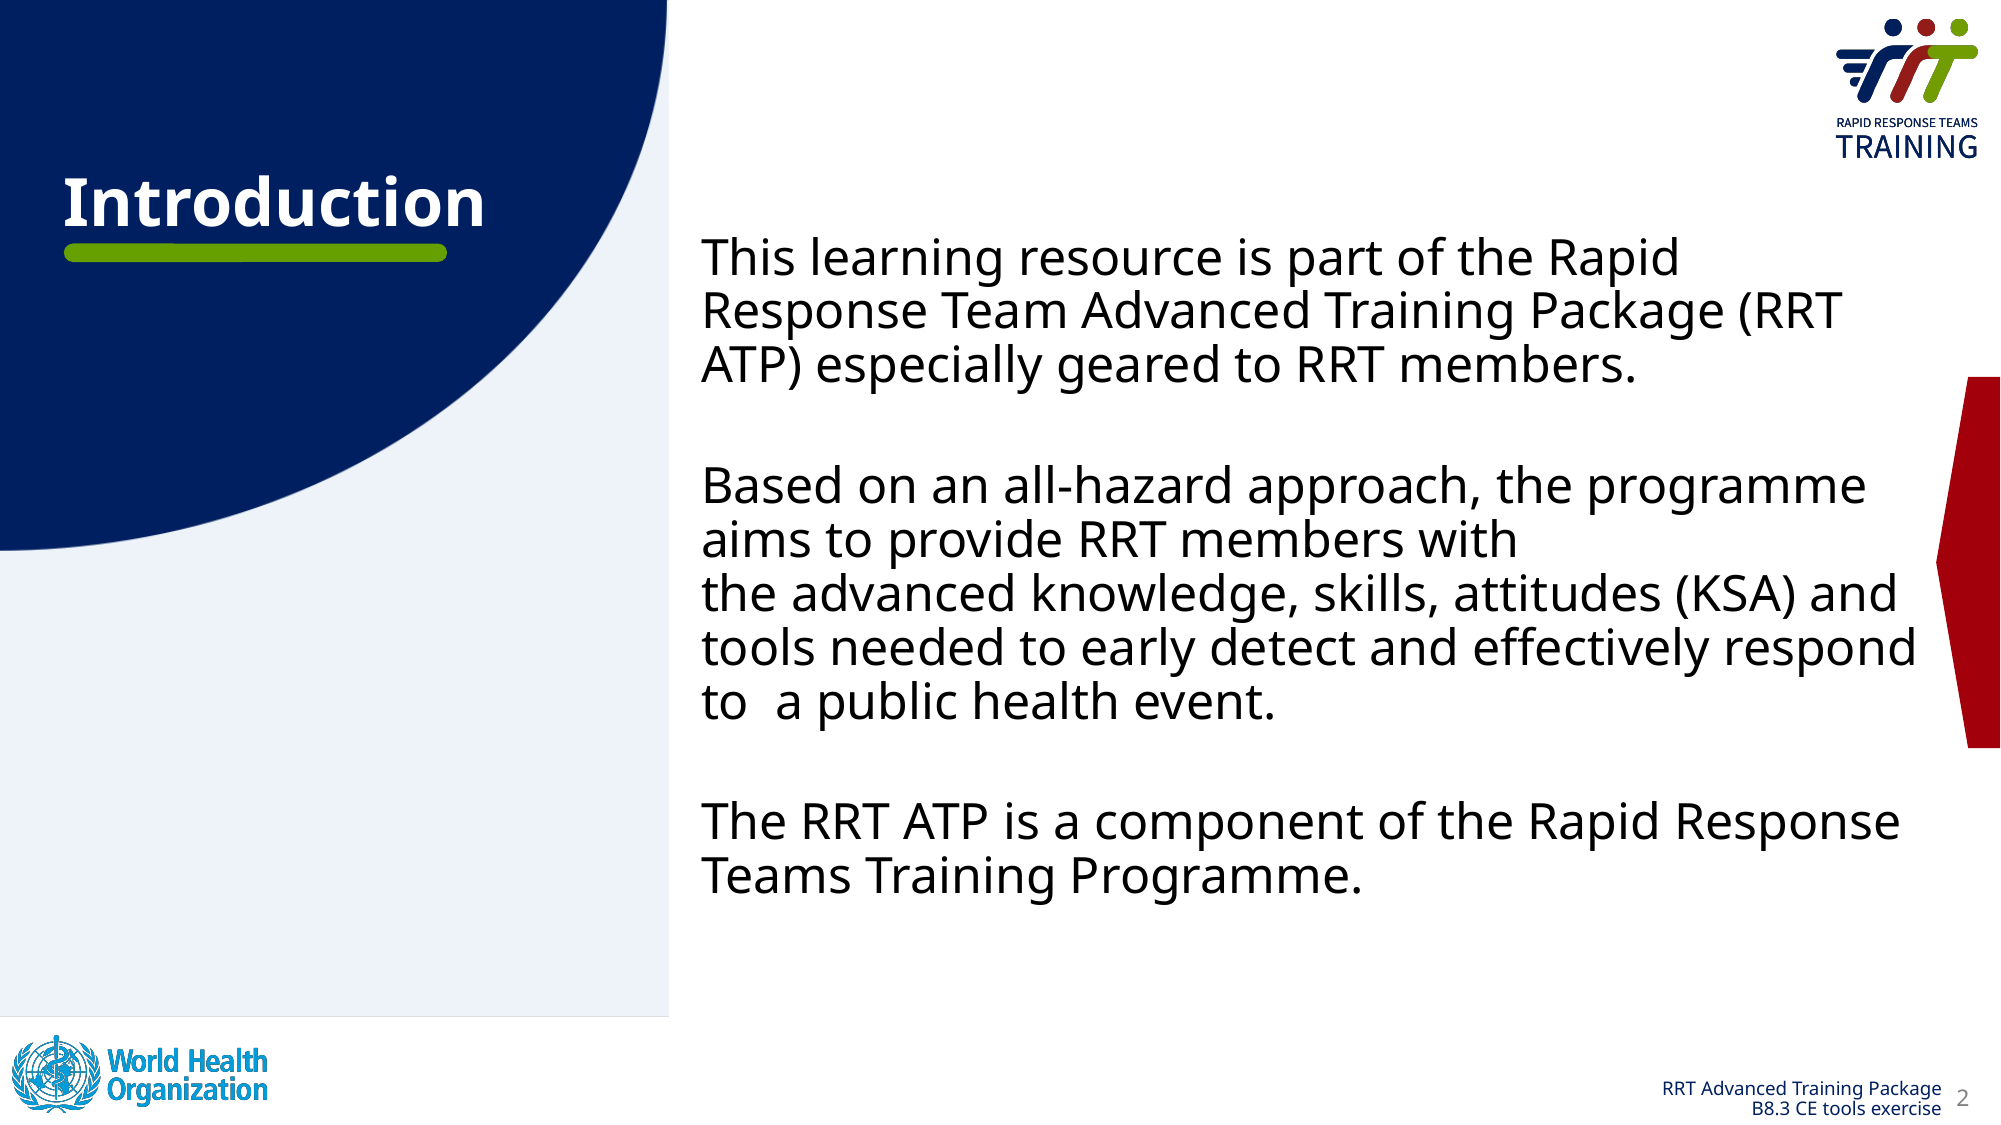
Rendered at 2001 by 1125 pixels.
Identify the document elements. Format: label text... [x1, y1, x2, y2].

picture [50, 1108, 62, 1113]
picture [30, 1083, 37, 1091]
list This learning resource is part of the Rapid Response Team Advanced Training Package (RRT ATP) especially geared to RRT members. Based on an all-hazard approach, the programme aims to provide RRT members with the advanced knowledge, skills, attitudes (KSA) and tools needed to early detect and effectively respond to a public health event. The RRT ATP is a component of the Rapid Response Teams Training Programme. [700, 231, 1937, 1049]
picture [36, 1088, 78, 1105]
picture [40, 1062, 47, 1070]
picture [59, 1035, 267, 1113]
picture [24, 1054, 36, 1087]
picture [12, 1035, 54, 1068]
picture [12, 1083, 48, 1113]
picture [22, 1062, 26, 1077]
picture [1835, 19, 1978, 167]
picture [46, 1056, 54, 1062]
picture [34, 1054, 43, 1078]
picture [71, 1053, 90, 1091]
picture [0, 0, 669, 1018]
title Introduction [63, 102, 600, 242]
